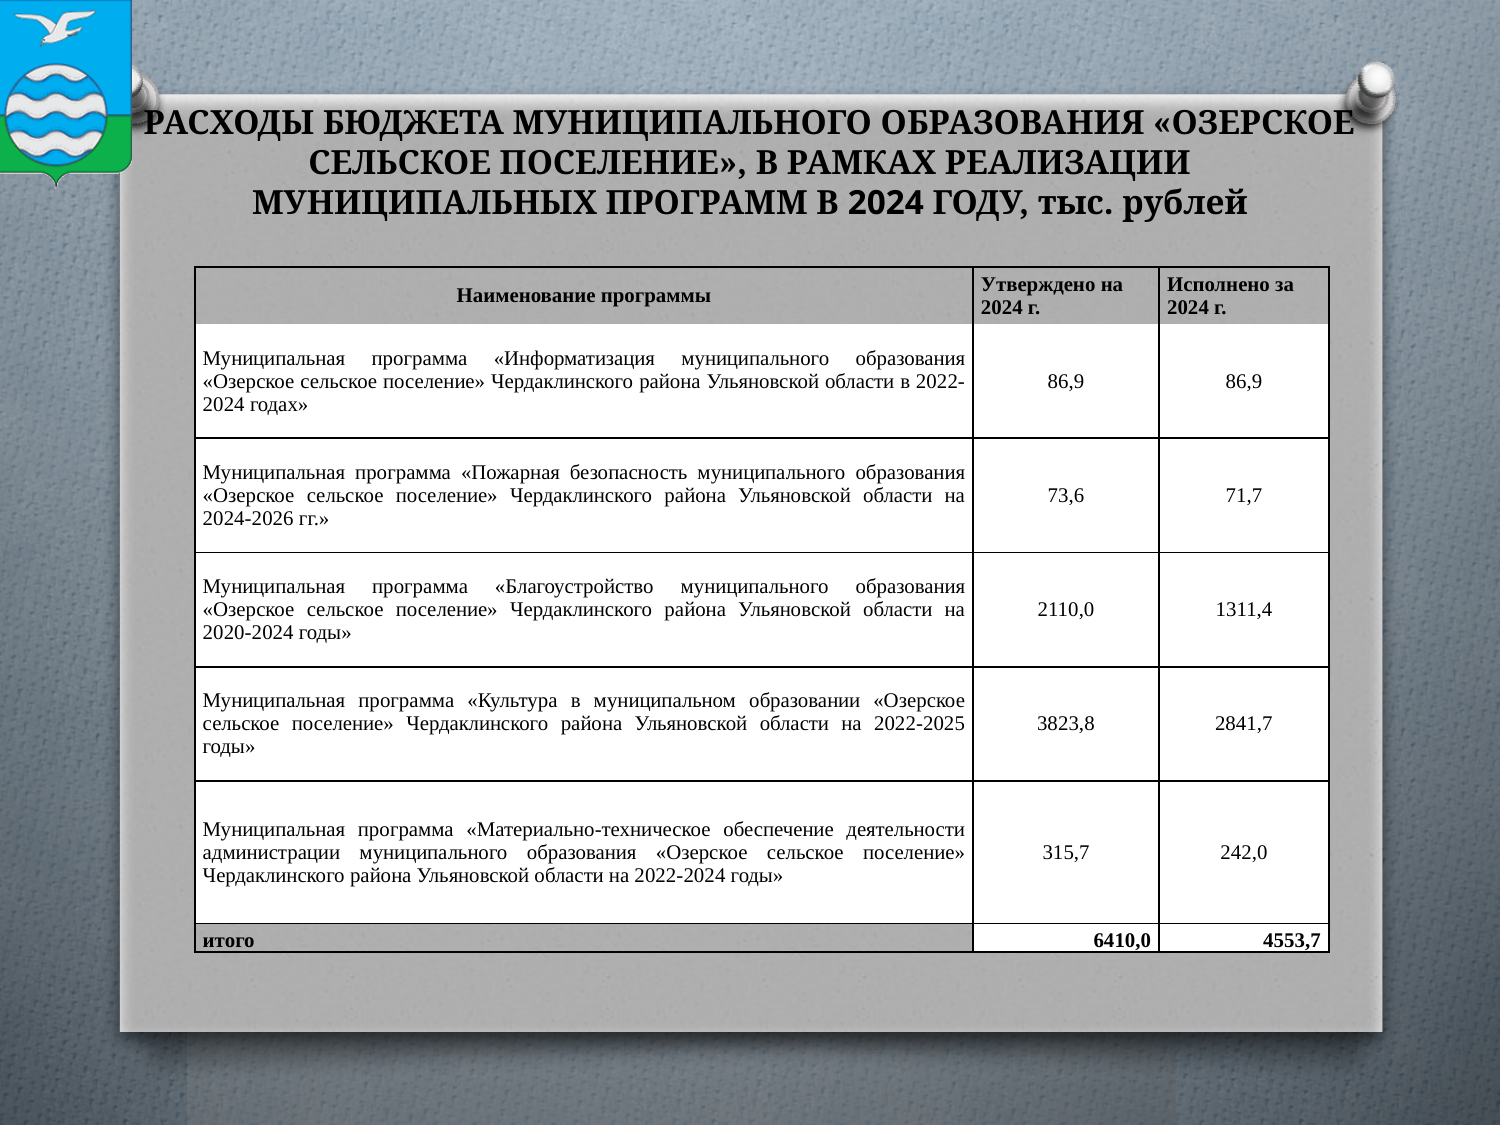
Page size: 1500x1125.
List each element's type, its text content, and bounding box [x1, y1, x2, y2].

table_cell Муниципальная программа «Материально-техническое обеспечение деятельности администрации муниципального образования «Озерское сельское поселение» Чердаклинского района Ульяновской области на 2022-2024 годы» [196, 782, 972, 923]
table_cell 86,9 [974, 324, 1158, 437]
table_cell 6410,0 [974, 924, 1158, 951]
table_cell Муниципальная программа «Информатизация муниципального образования «Озерское сельское поселение» Чердаклинского района Ульяновской области в 2022-2024 годах» [196, 324, 972, 437]
table_cell 4553,7 [1160, 924, 1328, 951]
table_cell 2110,0 [974, 553, 1158, 666]
table_cell итого [196, 924, 972, 951]
picture [1317, 35, 1439, 144]
table_header Утверждено на 2024 г. [974, 268, 1158, 324]
table_cell 1311,4 [1160, 553, 1328, 666]
table_header Наименование программы [196, 268, 972, 324]
table_cell 315,7 [974, 782, 1158, 923]
picture [0, 0, 198, 189]
table_cell 73,6 [974, 439, 1158, 552]
table_cell Муниципальная программа «Культура в муниципальном образовании «Озерское сельское поселение» Чердаклинского района Ульяновской области на 2022-2025 годы» [196, 668, 972, 780]
table_cell 2841,7 [1160, 668, 1328, 780]
table_cell 242,0 [1160, 782, 1328, 923]
table_cell Муниципальная программа «Благоустройство муниципального образования «Озерское сельское поселение» Чердаклинского района Ульяновской области на 2020-2024 годы» [196, 553, 972, 666]
table_cell 71,7 [1160, 439, 1328, 552]
picture [16, 11, 94, 45]
table_header Исполнено за 2024 г. [1160, 268, 1328, 324]
table_cell Муниципальная программа «Пожарная безопасность муниципального образования «Озерское сельское поселение» Чердаклинского района Ульяновской области на 2024-2026 гг.» [196, 439, 972, 552]
title РАСХОДЫ БЮДЖЕТА МУНИЦИПАЛЬНОГО ОБРАЗОВАНИЯ «ОЗЕРСКОЕ СЕЛЬСКОЕ ПОСЕЛЕНИЕ», В РАМКАХ РЕАЛИЗАЦИИ МУНИЦИПАЛЬНЫХ ПРОГРАММ В 2024 ГОДУ, тыс. рублей [117, 93, 1383, 1032]
picture [24, 65, 88, 81]
table_cell 86,9 [1160, 324, 1328, 437]
table_cell 3823,8 [974, 668, 1158, 780]
